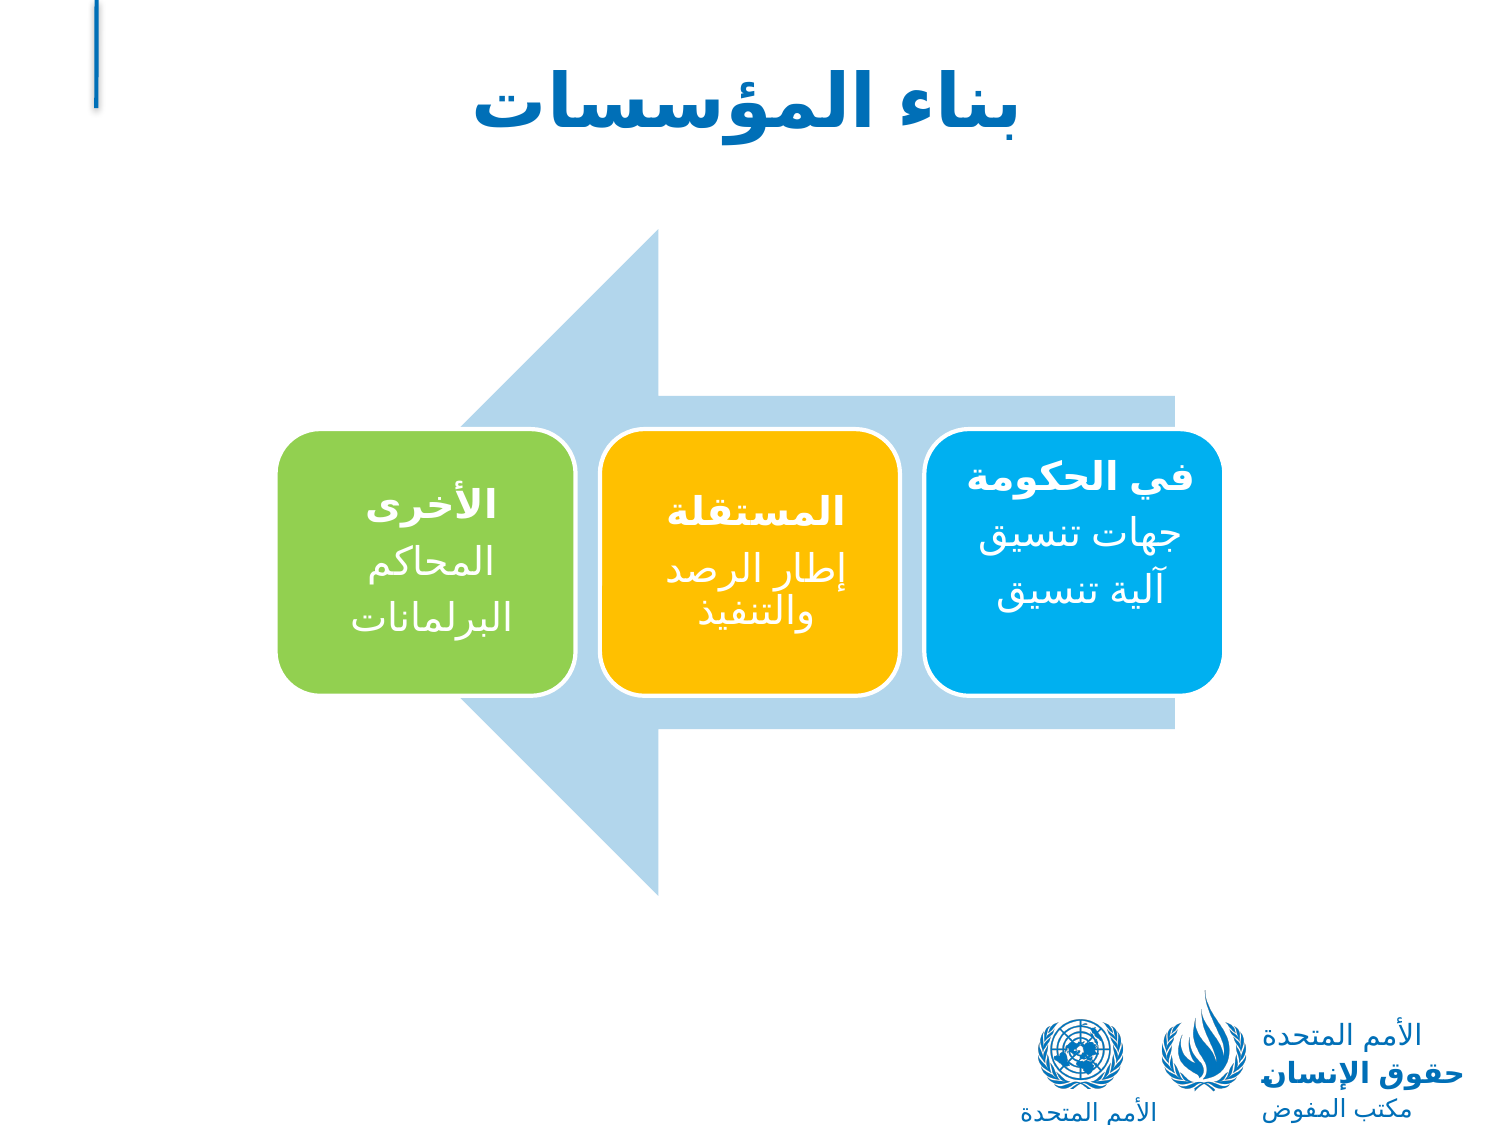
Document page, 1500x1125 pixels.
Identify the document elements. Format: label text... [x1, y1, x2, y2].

picture [1037, 990, 1457, 1107]
text_box الأمم المتحدة [982, 1089, 1195, 1125]
title بناء المؤسسات [58, 45, 1437, 224]
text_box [249, 228, 1251, 897]
text_box الأمم المتحدة حقوق الإنسان مكتب المفوض السامي [1246, 1009, 1500, 1098]
